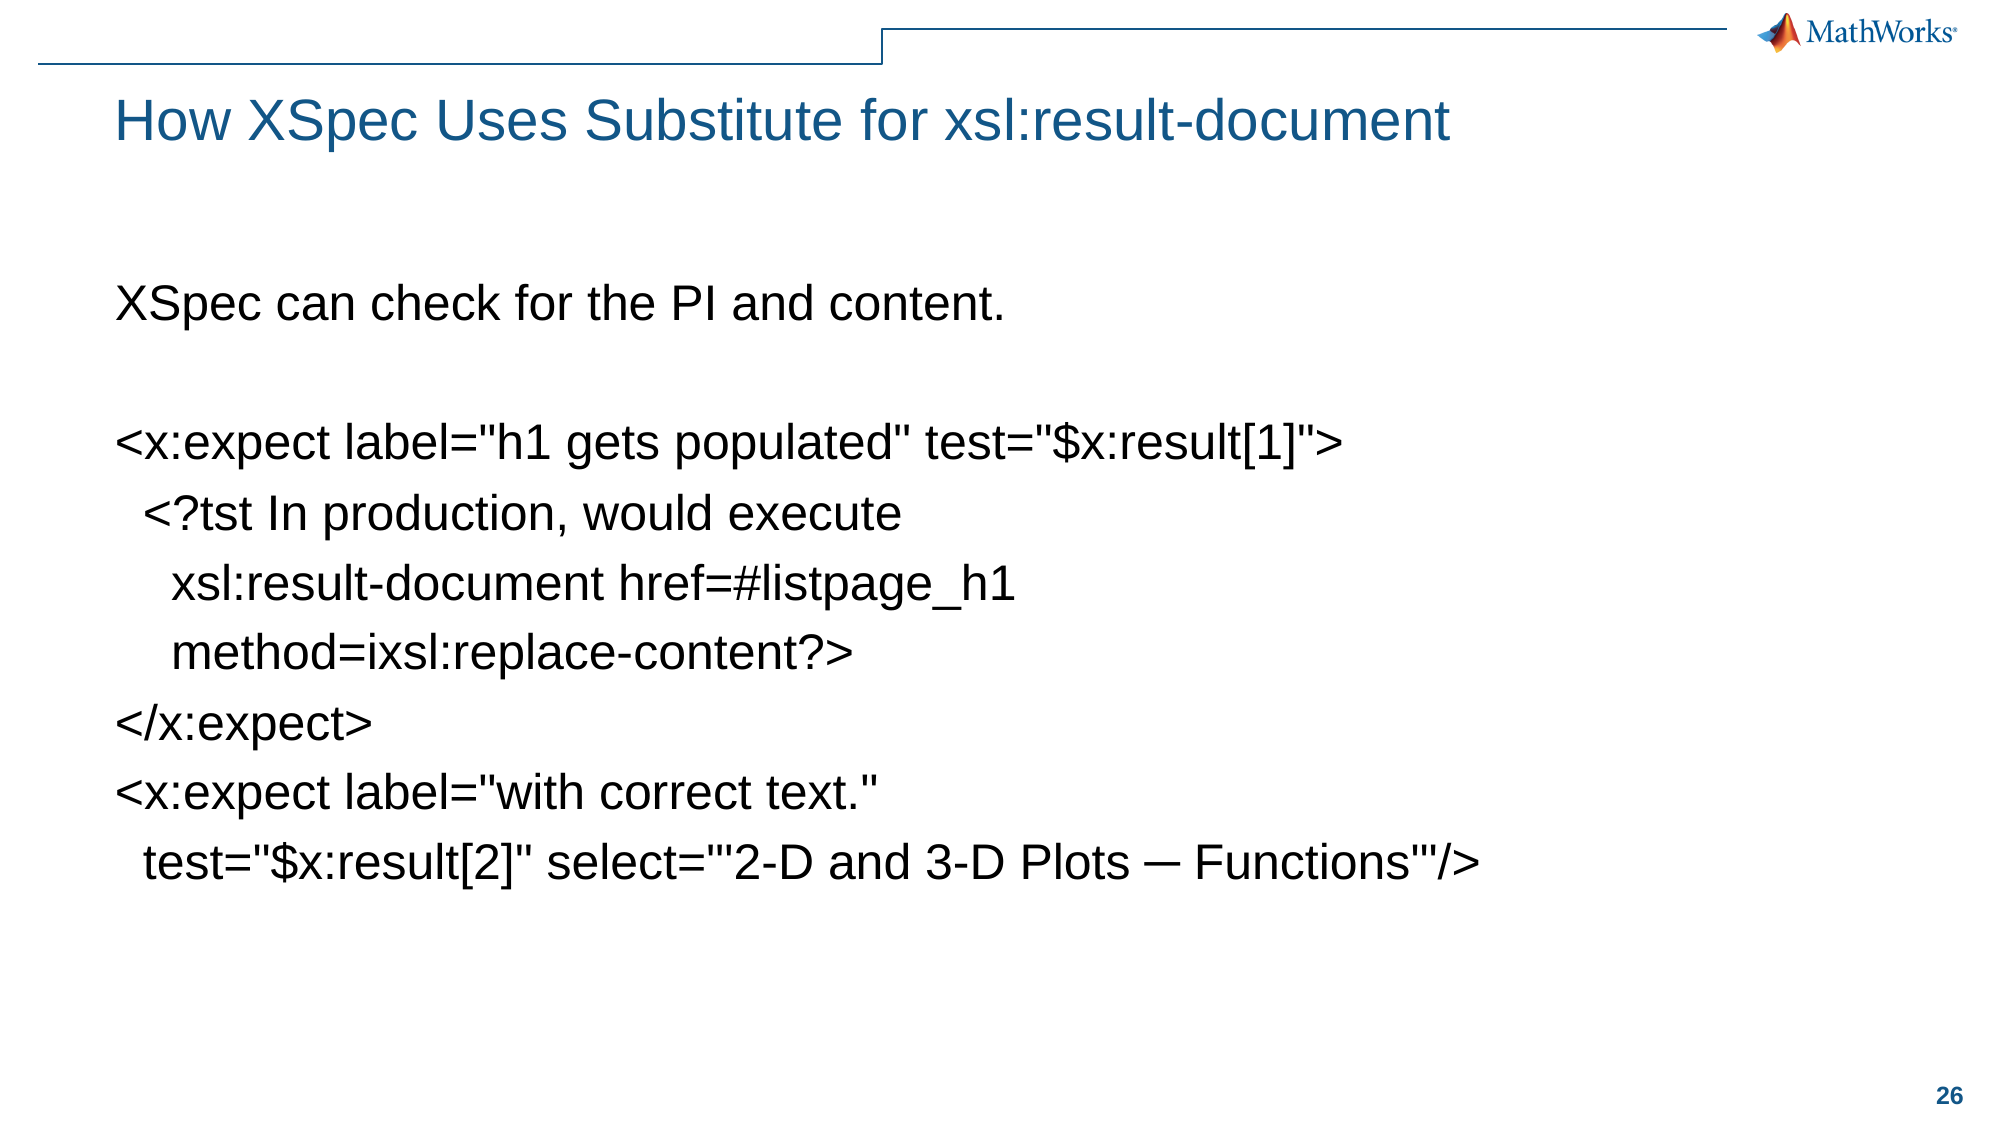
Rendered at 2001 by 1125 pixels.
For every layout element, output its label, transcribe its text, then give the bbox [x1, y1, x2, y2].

title How XSpec Uses Substitute for xsl:result-document [99, 75, 1867, 238]
list XSpec can check for the PI and content. <x:expect label="h1 gets populated" test="$x:result[1]"> <?tst In production, would execute xsl:result-document href=#listpage_h1 method=ixsl:replace-content?> </x:expect> <x:expect label="with correct text." test="$x:result[2]" select="'2-D and 3-D Plots ─ Functions'"/> [99, 262, 1867, 1025]
picture [1751, 3, 1970, 63]
